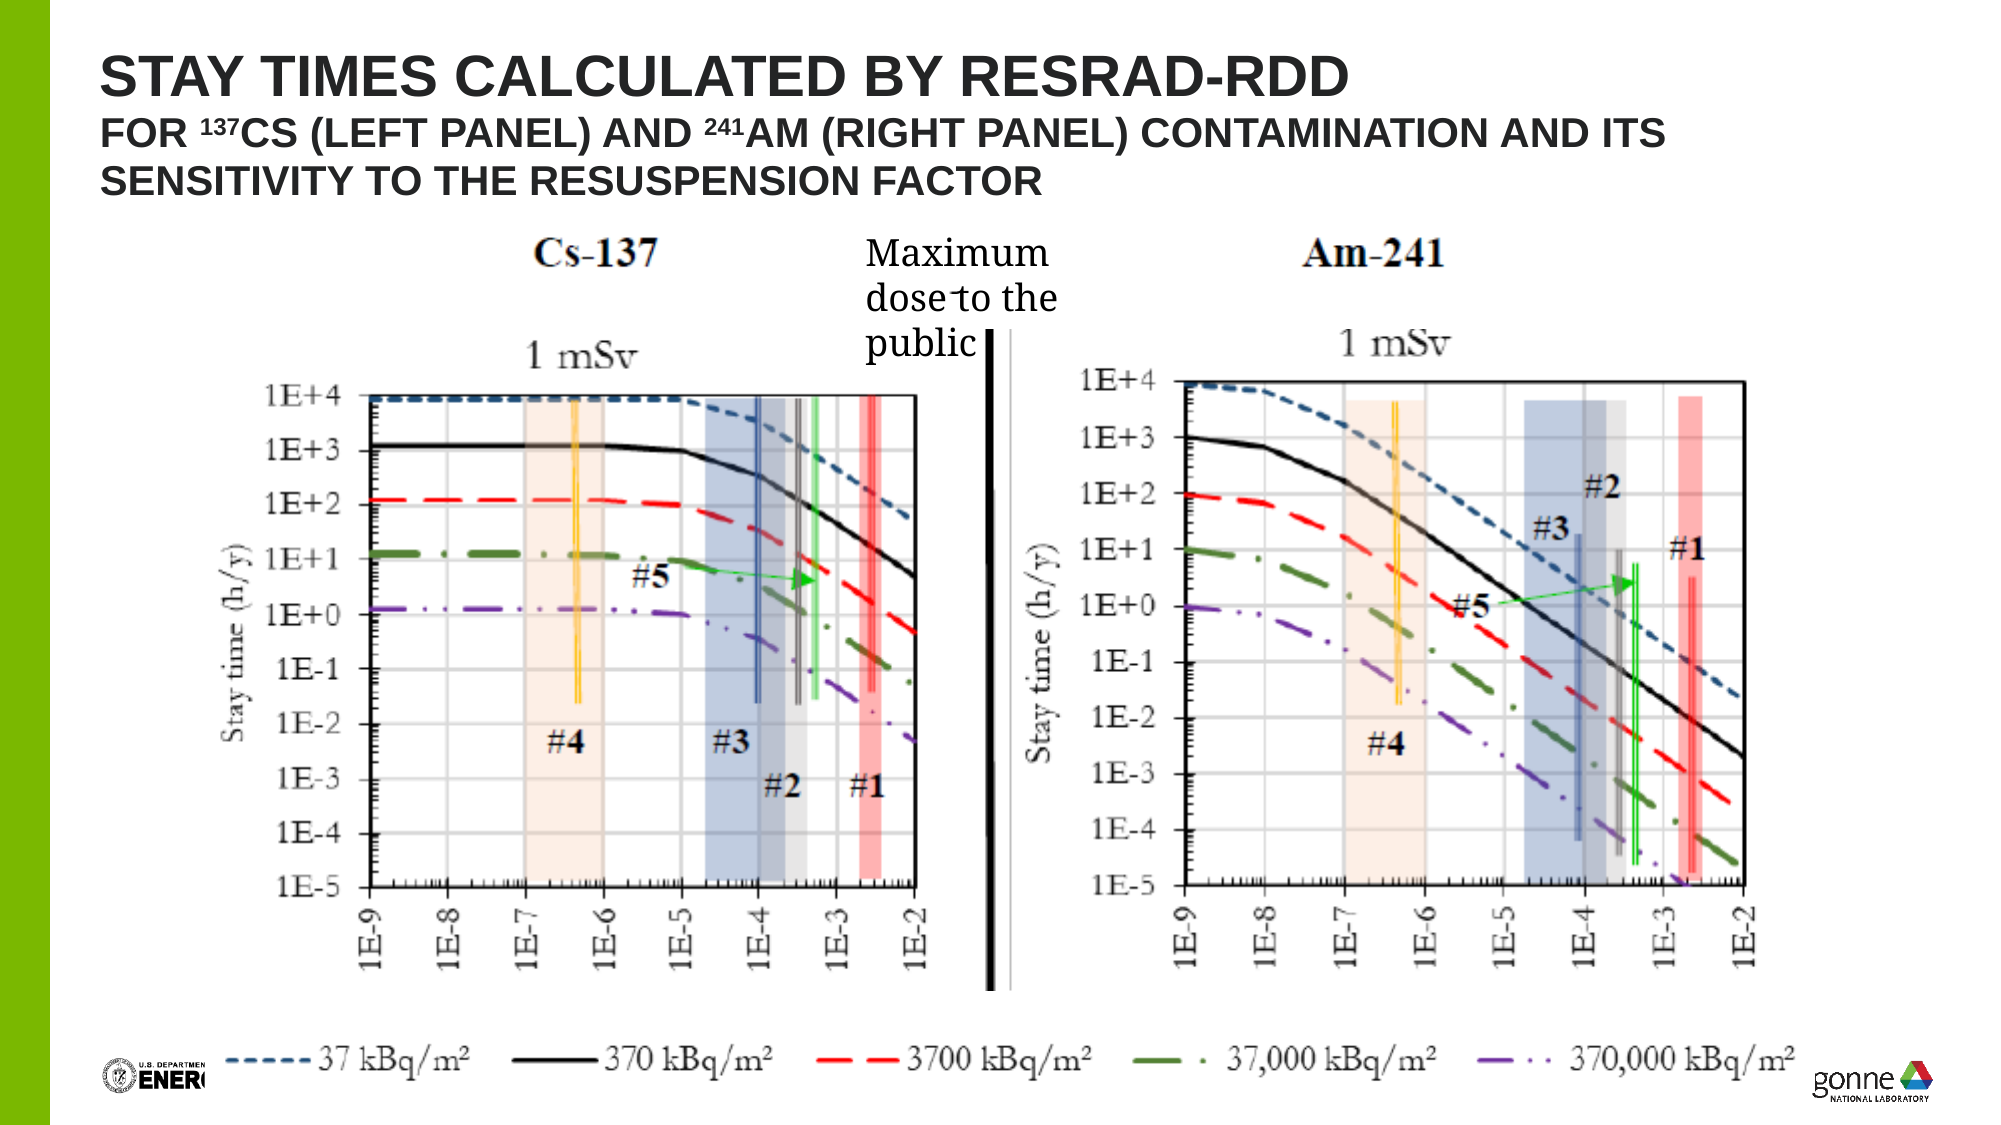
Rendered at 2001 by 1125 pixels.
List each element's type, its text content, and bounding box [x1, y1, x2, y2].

picture [203, 329, 1797, 991]
title Stay times calculated by RESRAD-RDD for 137Cs (left panel) and 241Am (right panel) contamination and its sensitivity to the resuspension factor [99, 16, 1932, 205]
picture [99, 1034, 1944, 1111]
text_box Maximum dose to the public [850, 307, 1150, 329]
picture [226, 219, 1746, 294]
